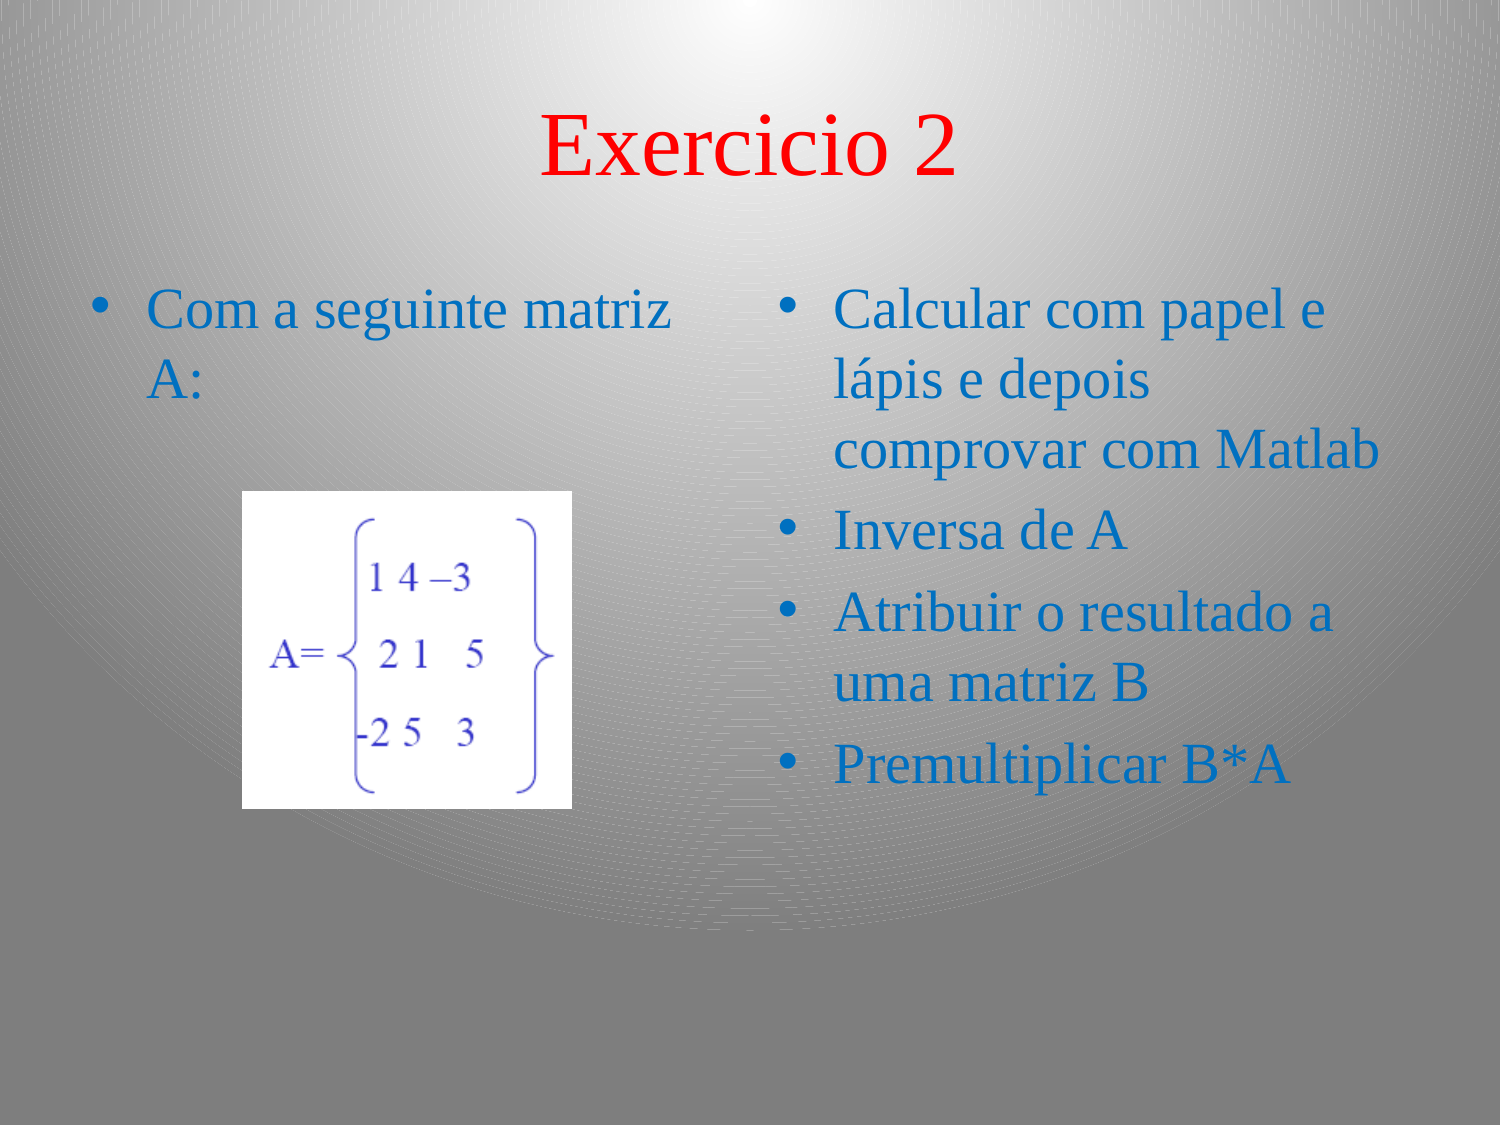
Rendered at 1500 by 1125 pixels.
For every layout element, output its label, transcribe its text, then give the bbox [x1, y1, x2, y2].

picture [241, 491, 572, 810]
list Calcular com papel e lápis e depois comprovar com Matlab Inversa de A Atribuir o resultado a uma matriz B Premultiplicar B*A [762, 262, 1425, 1005]
list Com a seguinte matriz A: [75, 262, 738, 1005]
title Exercicio 2 [75, 45, 1425, 233]
